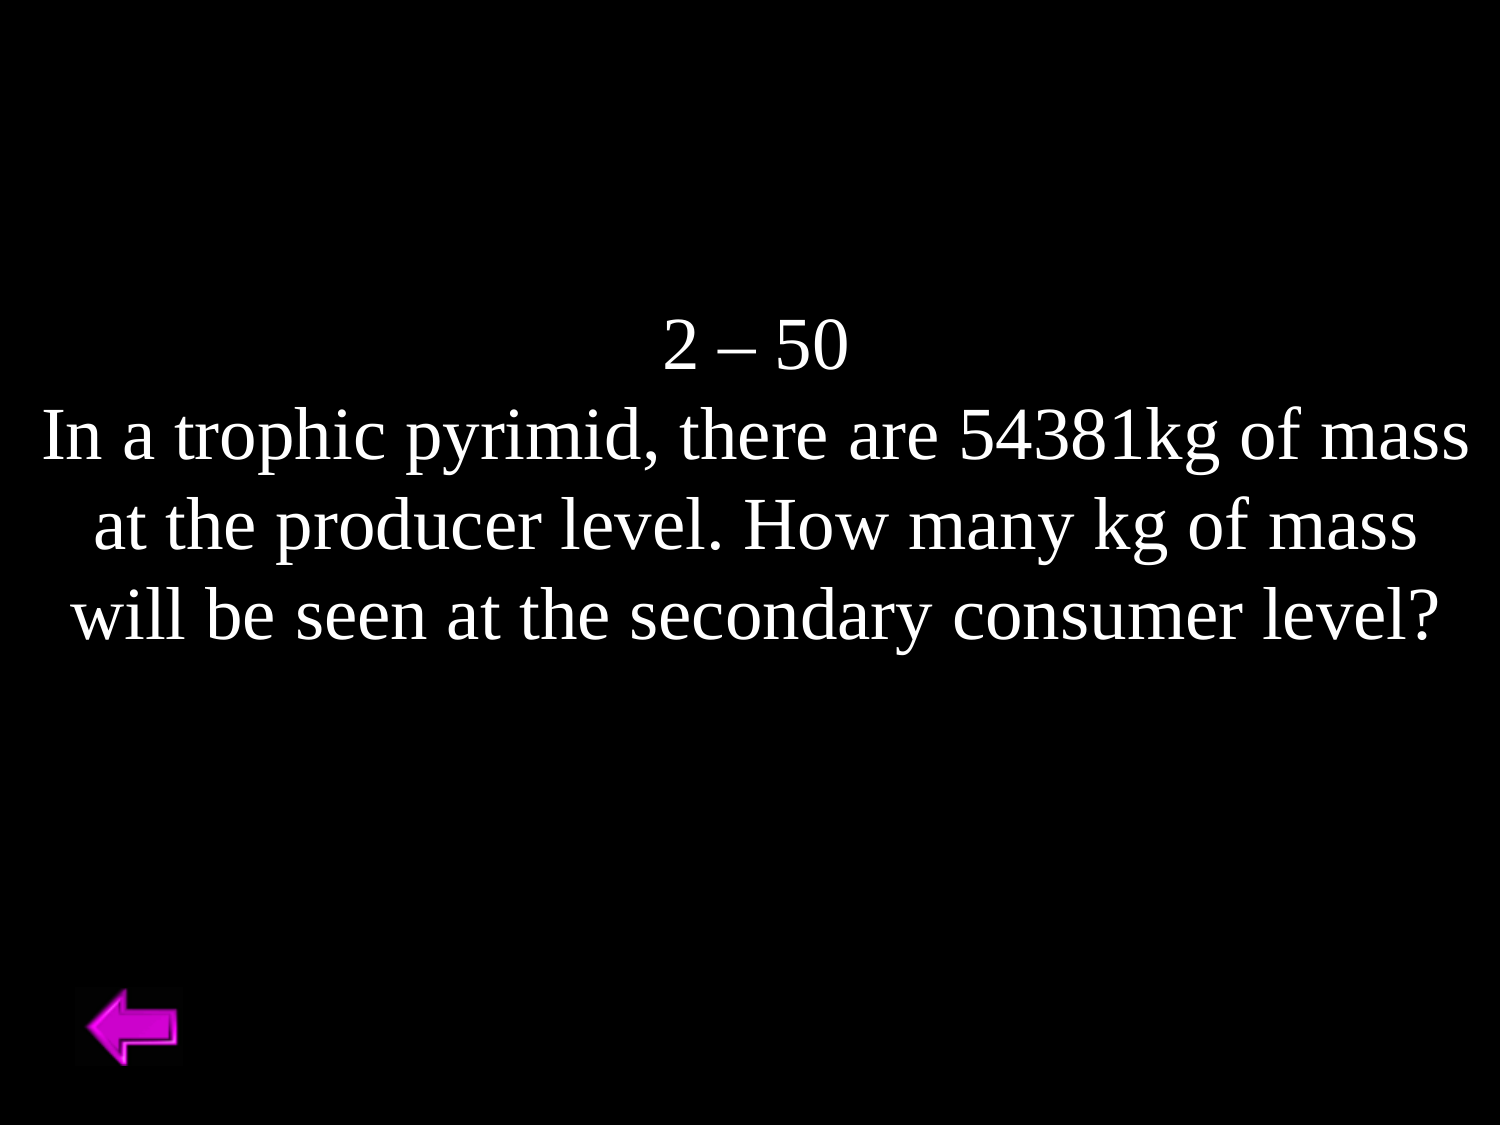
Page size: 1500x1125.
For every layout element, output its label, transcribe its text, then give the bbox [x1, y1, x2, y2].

picture [74, 987, 183, 1066]
text_box 2 – 50 In a trophic pyrimid, there are 54381kg of mass at the producer level. How many kg of mass will be seen at the secondary consumer level? [24, 287, 1488, 663]
